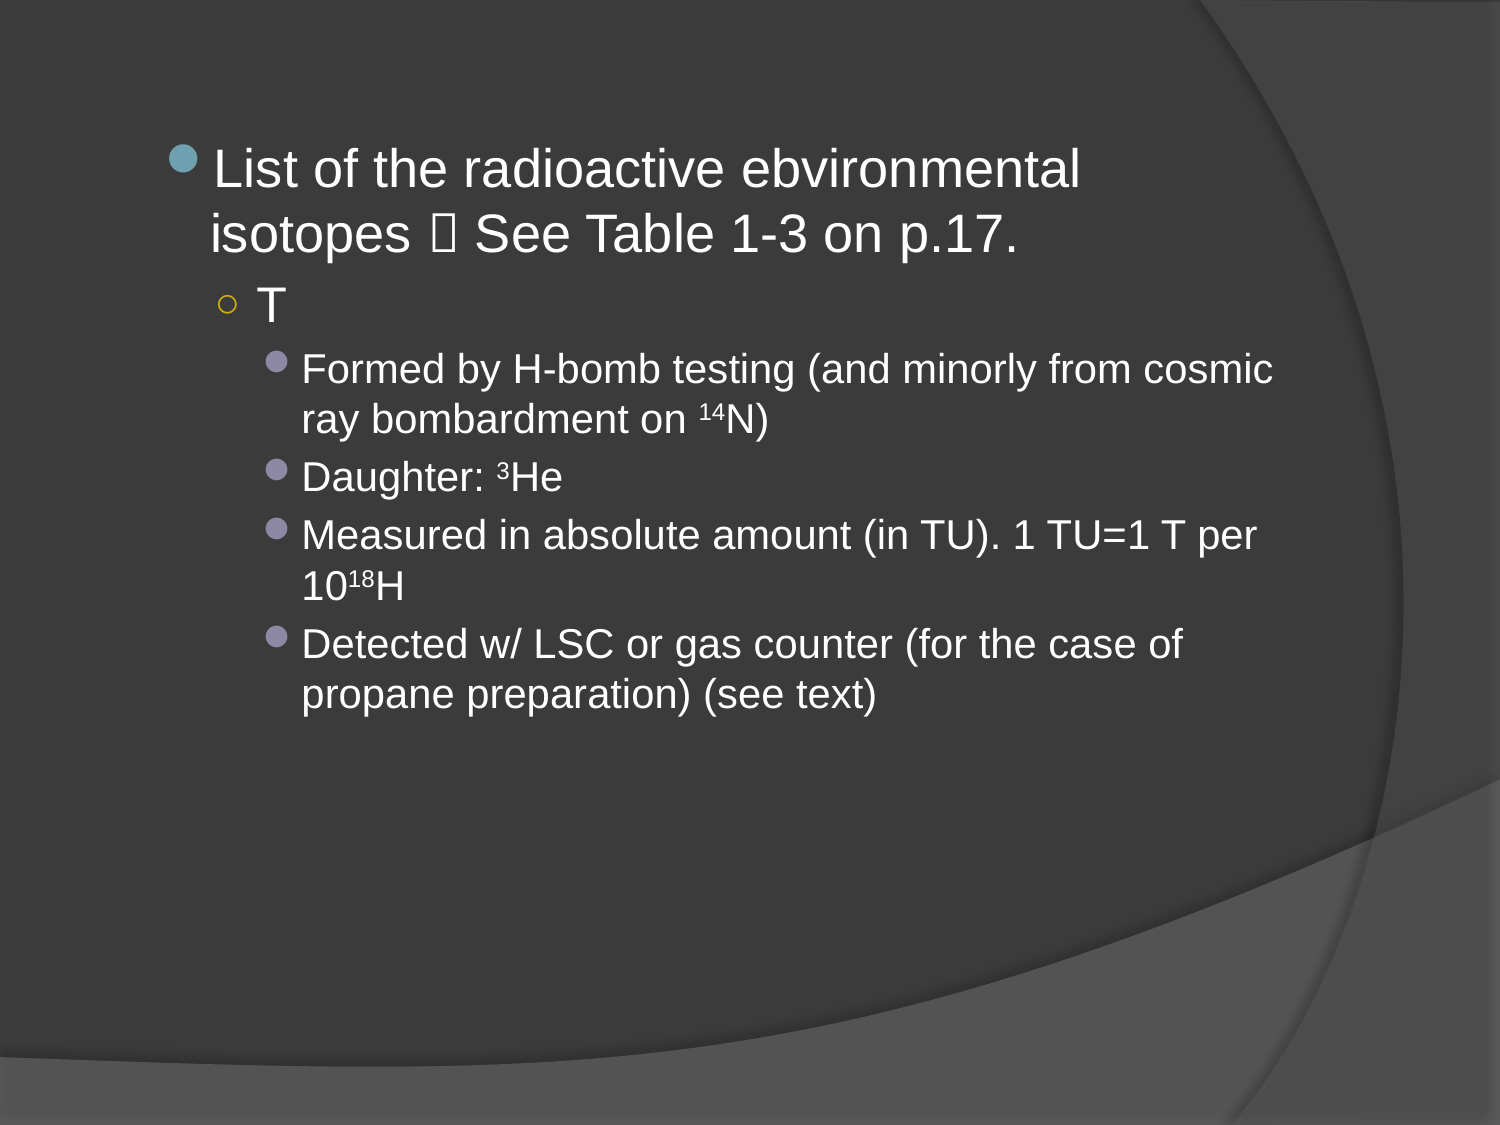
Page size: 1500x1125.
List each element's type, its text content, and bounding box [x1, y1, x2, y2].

list List of the radioactive ebvironmental isotopes  See Table 1-3 on p.17. T Formed by H-bomb testing (and minorly from cosmic ray bombardment on 14N) Daughter: 3He Measured in absolute amount (in TU). 1 TU=1 T per 1018H Detected w/ LSC or gas counter (for the case of propane preparation) (see text) [76, 125, 1302, 868]
